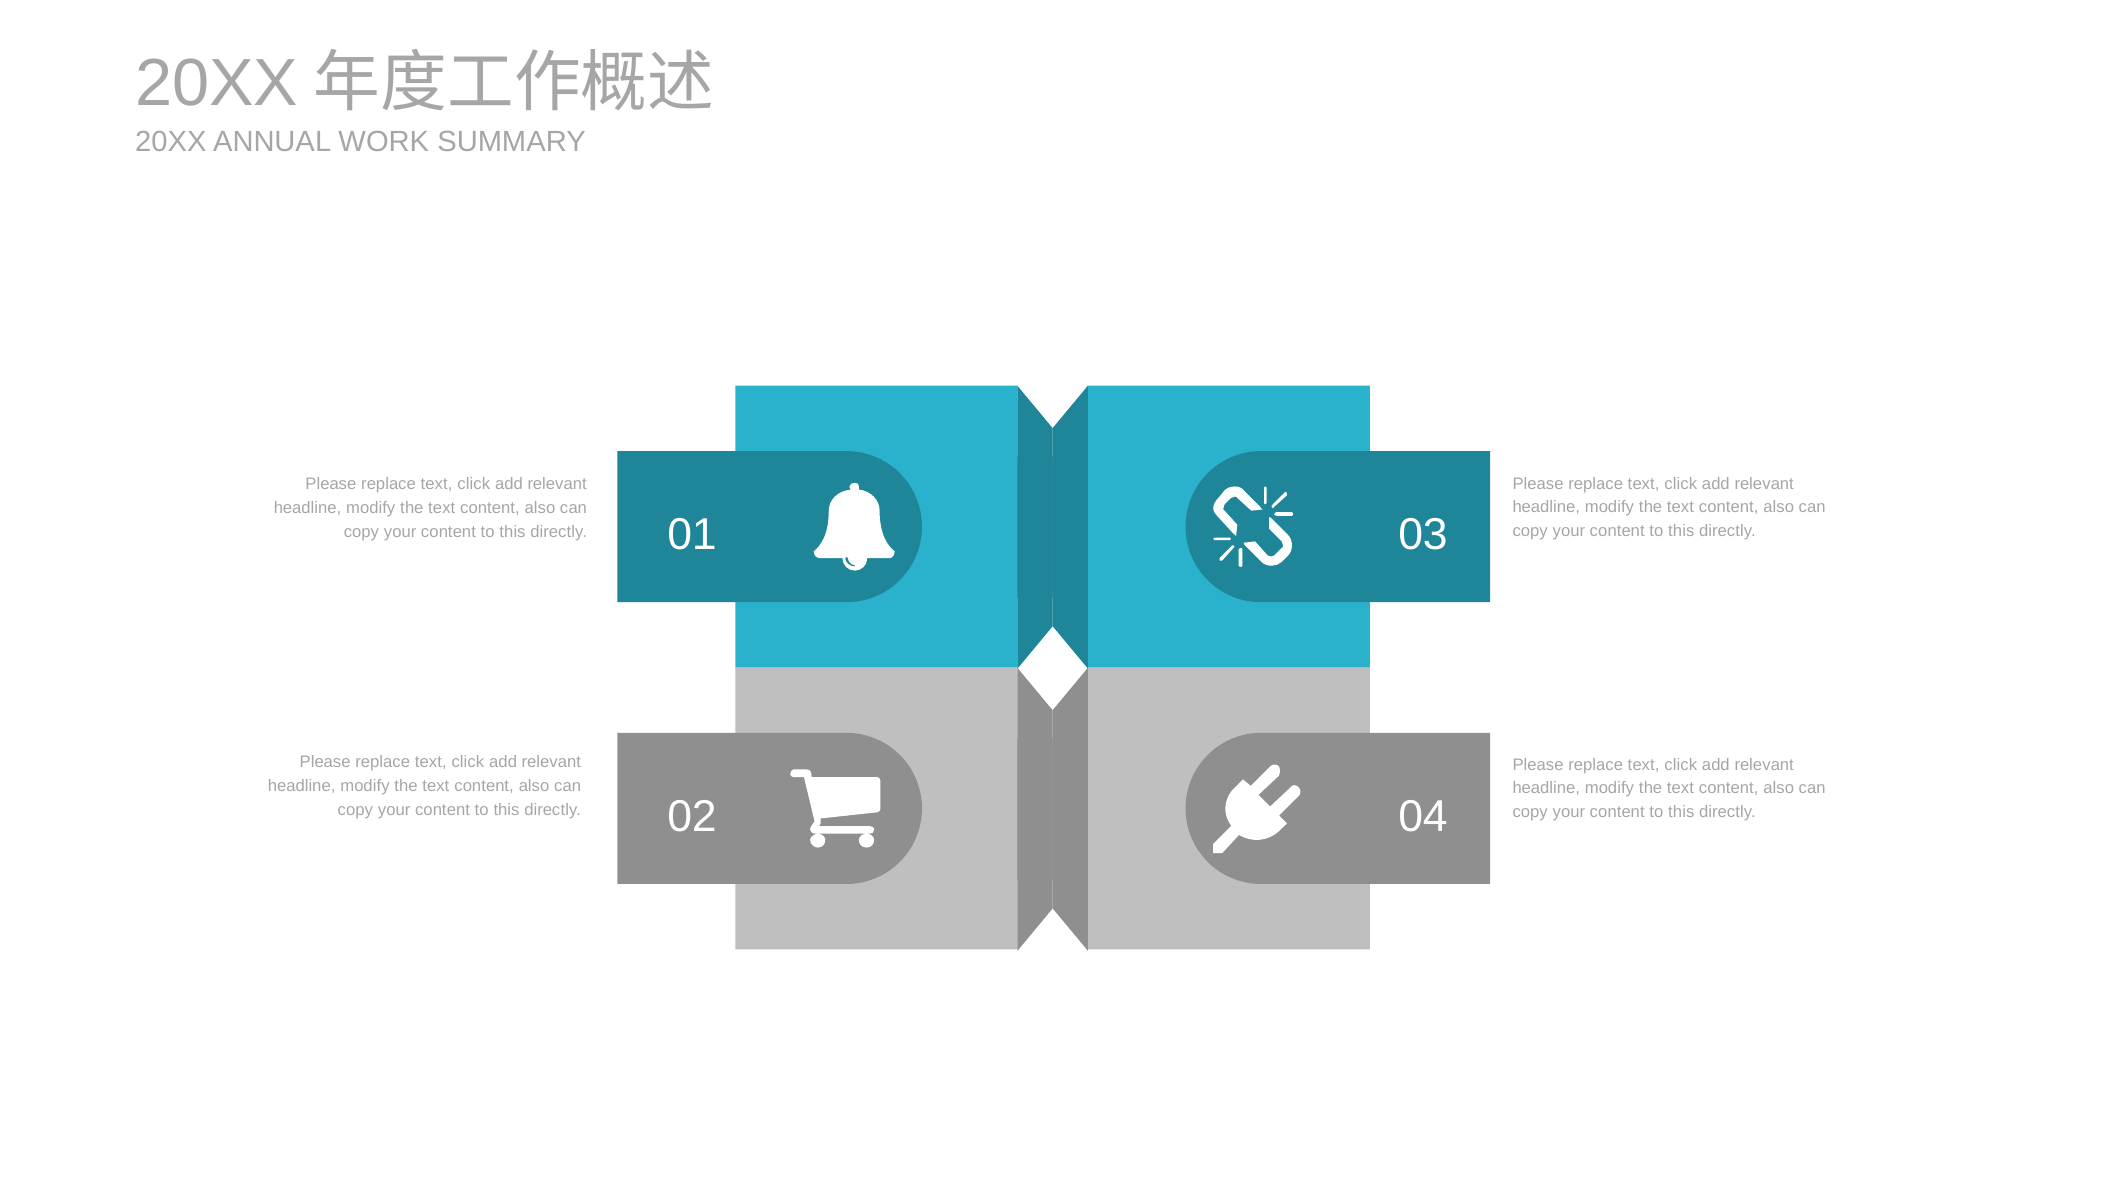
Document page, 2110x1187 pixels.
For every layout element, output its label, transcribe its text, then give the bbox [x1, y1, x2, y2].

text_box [1052, 667, 1370, 951]
text_box 04 [1378, 779, 1468, 837]
text_box Please replace text, click add relevant headline, modify the text content, also can copy your content to this directly. [265, 469, 588, 541]
text_box Please replace text, click add relevant headline, modify the text content, also can copy your content to this directly. [1512, 468, 1840, 541]
text_box [616, 731, 735, 886]
text_box Please replace text, click add relevant headline, modify the text content, also can copy your content to this directly. [1512, 749, 1840, 822]
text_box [735, 385, 1052, 667]
text_box 03 [1378, 498, 1468, 556]
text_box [1052, 385, 1370, 667]
text_box [616, 450, 735, 604]
text_box [1370, 731, 1492, 886]
text_box [1370, 450, 1492, 604]
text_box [735, 667, 1052, 951]
text_box 02 [647, 779, 735, 837]
text_box Please replace text, click add relevant headline, modify the text content, also can copy your content to this directly. [259, 747, 582, 819]
text_box 20XX ANNUAL WORK SUMMARY [135, 122, 596, 158]
text_box 01 [647, 498, 735, 556]
text_box 20XX年度工作概述 [135, 38, 783, 119]
